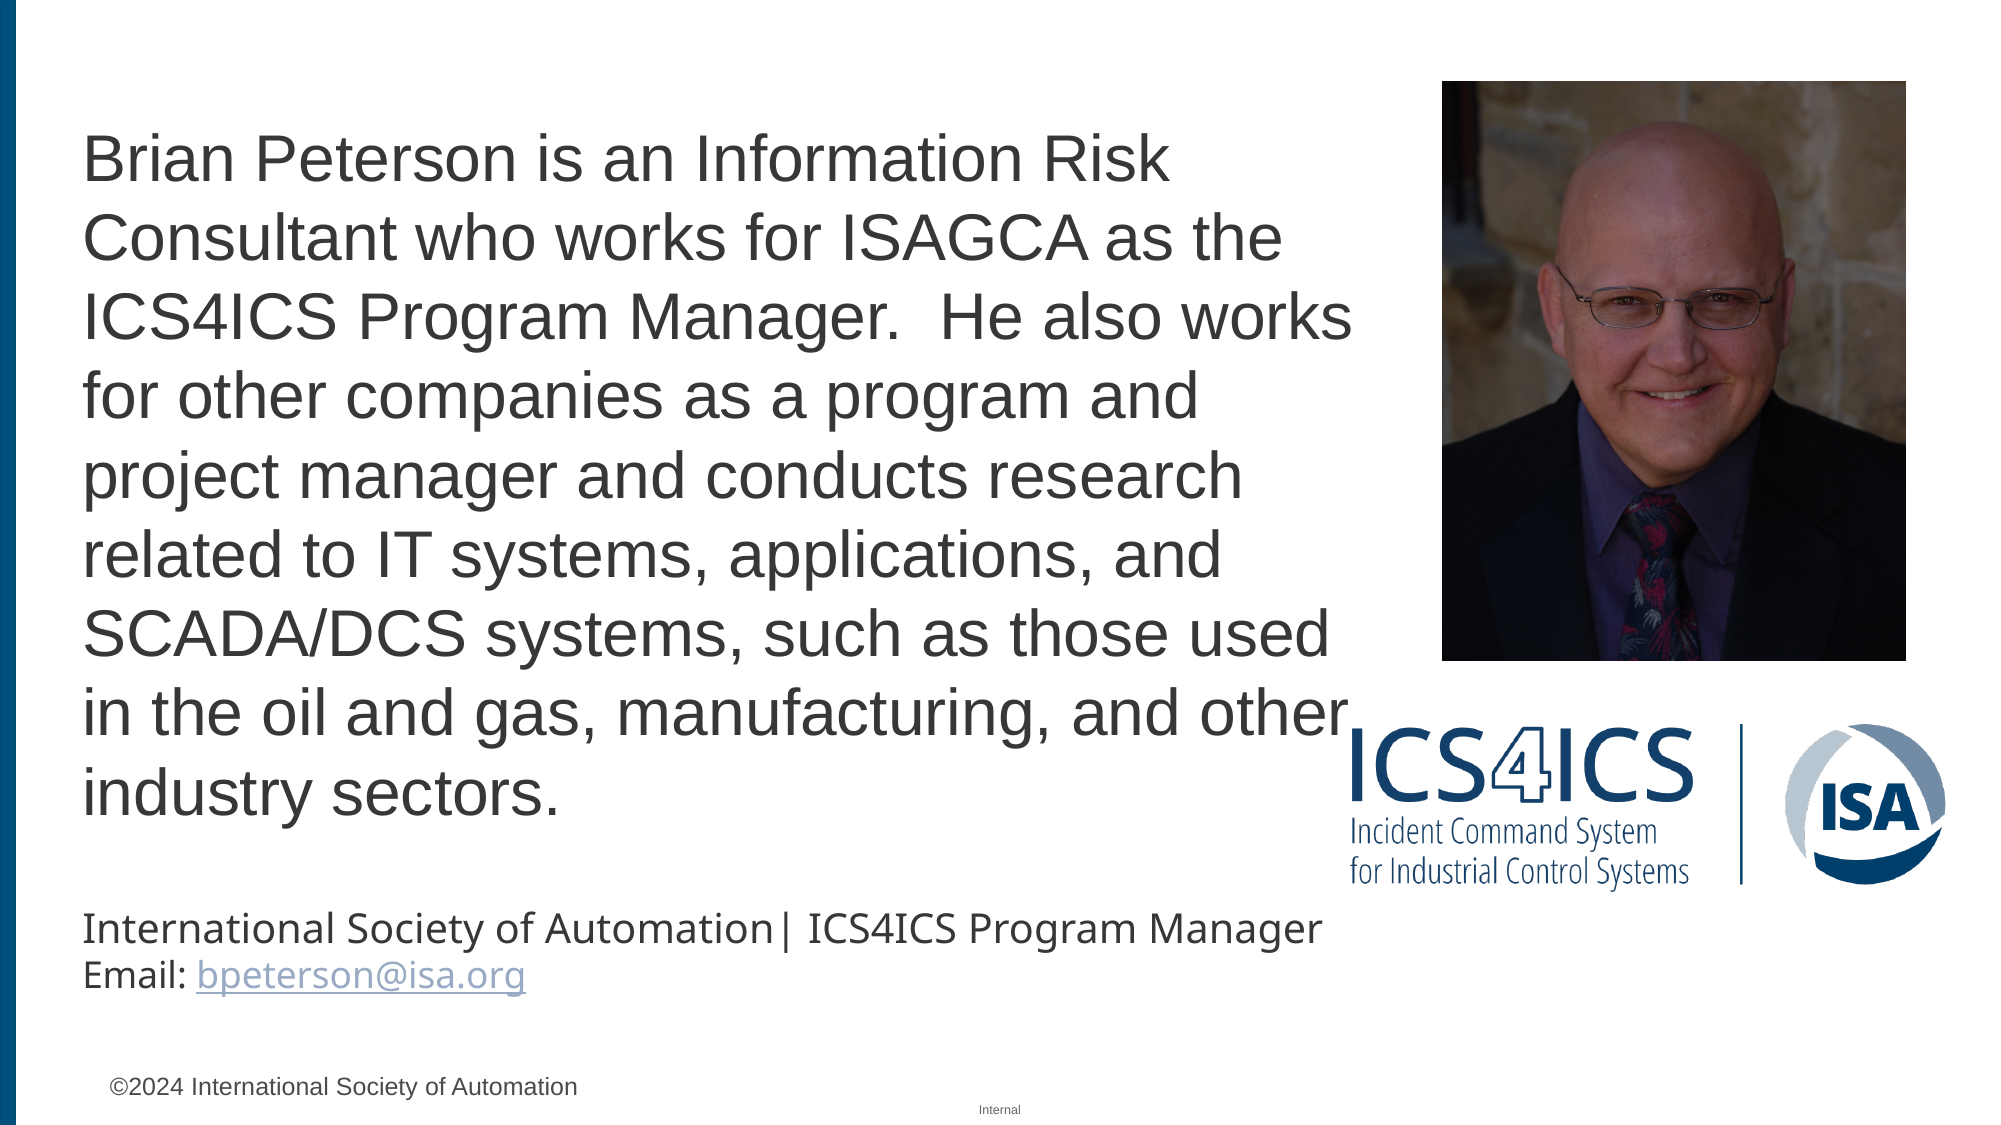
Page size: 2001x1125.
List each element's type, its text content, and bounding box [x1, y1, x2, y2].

list Brian Peterson is an Information Risk Consultant who works for ISAGCA as the ICS4ICS Program Manager. He also works for other companies as a program and project manager and conducts research related to IT systems, applications, and SCADA/DCS systems, such as those used in the oil and gas, manufacturing, and other industry sectors. International Society of Automation| ICS4ICS Program Manager Email: bpeterson@isa.org [67, 107, 1390, 1011]
picture [1442, 81, 1906, 661]
picture [1333, 715, 1954, 893]
